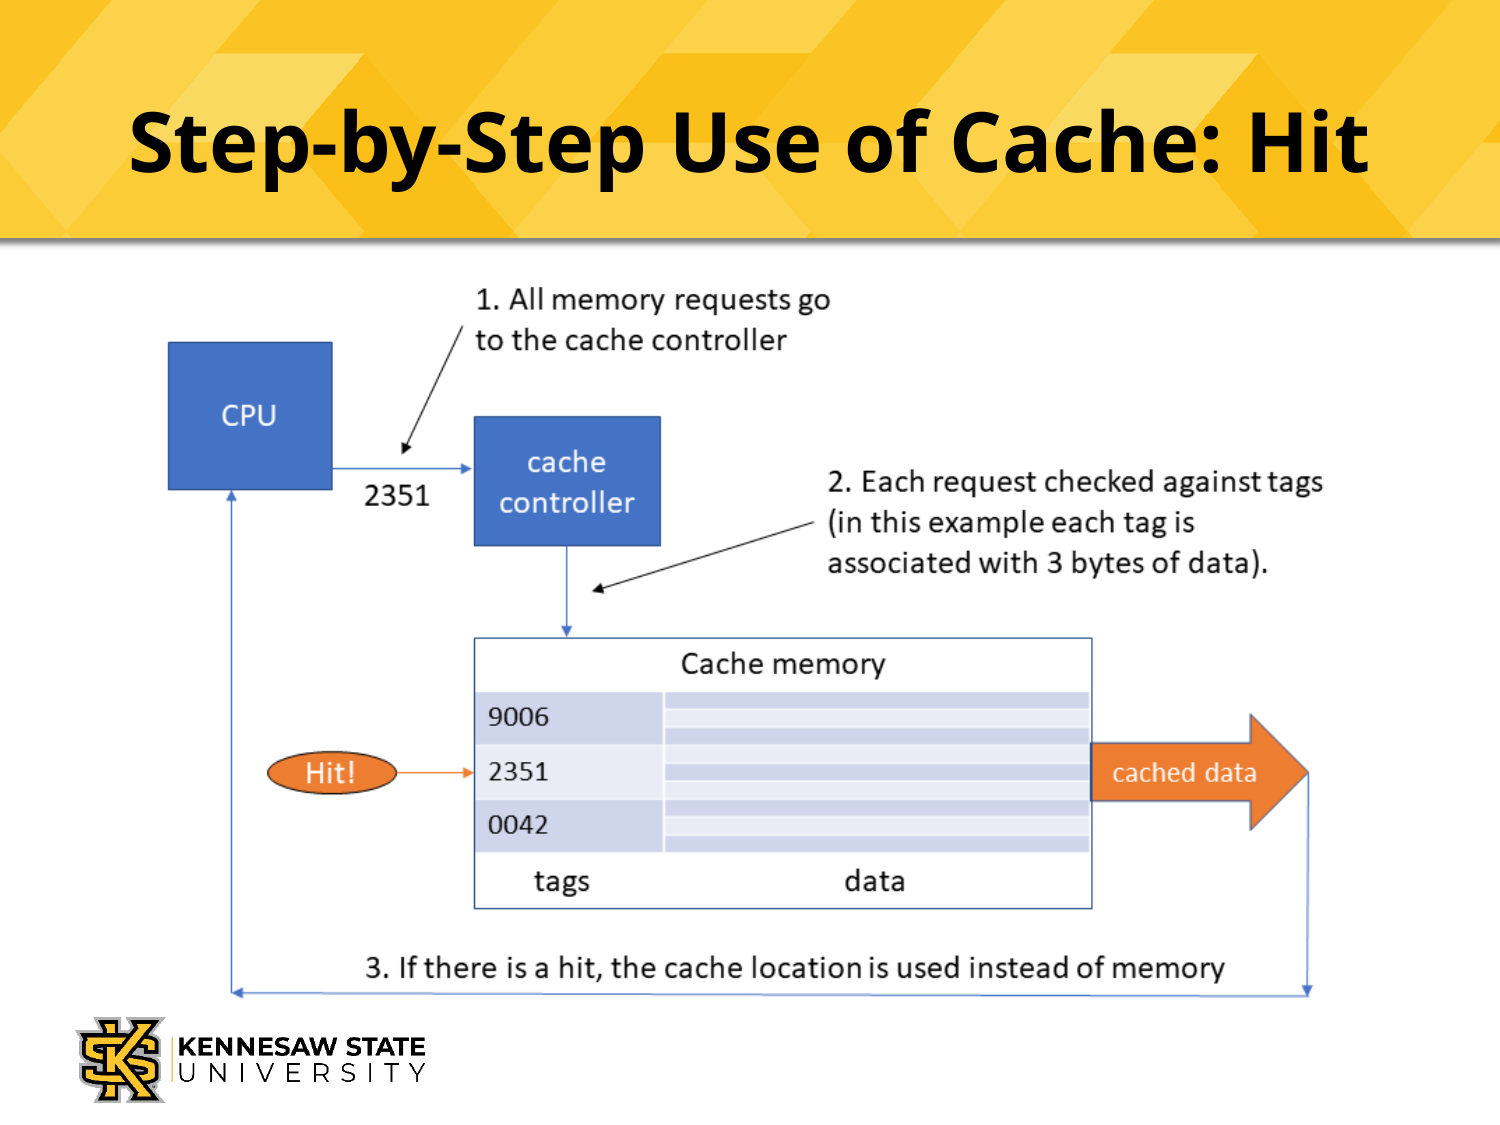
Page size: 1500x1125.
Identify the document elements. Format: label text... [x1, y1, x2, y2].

picture [75, 1017, 425, 1103]
title Step-by-Step Use of Cache: Hit [75, 45, 1425, 233]
picture [165, 280, 1335, 1006]
picture [0, 0, 1500, 251]
